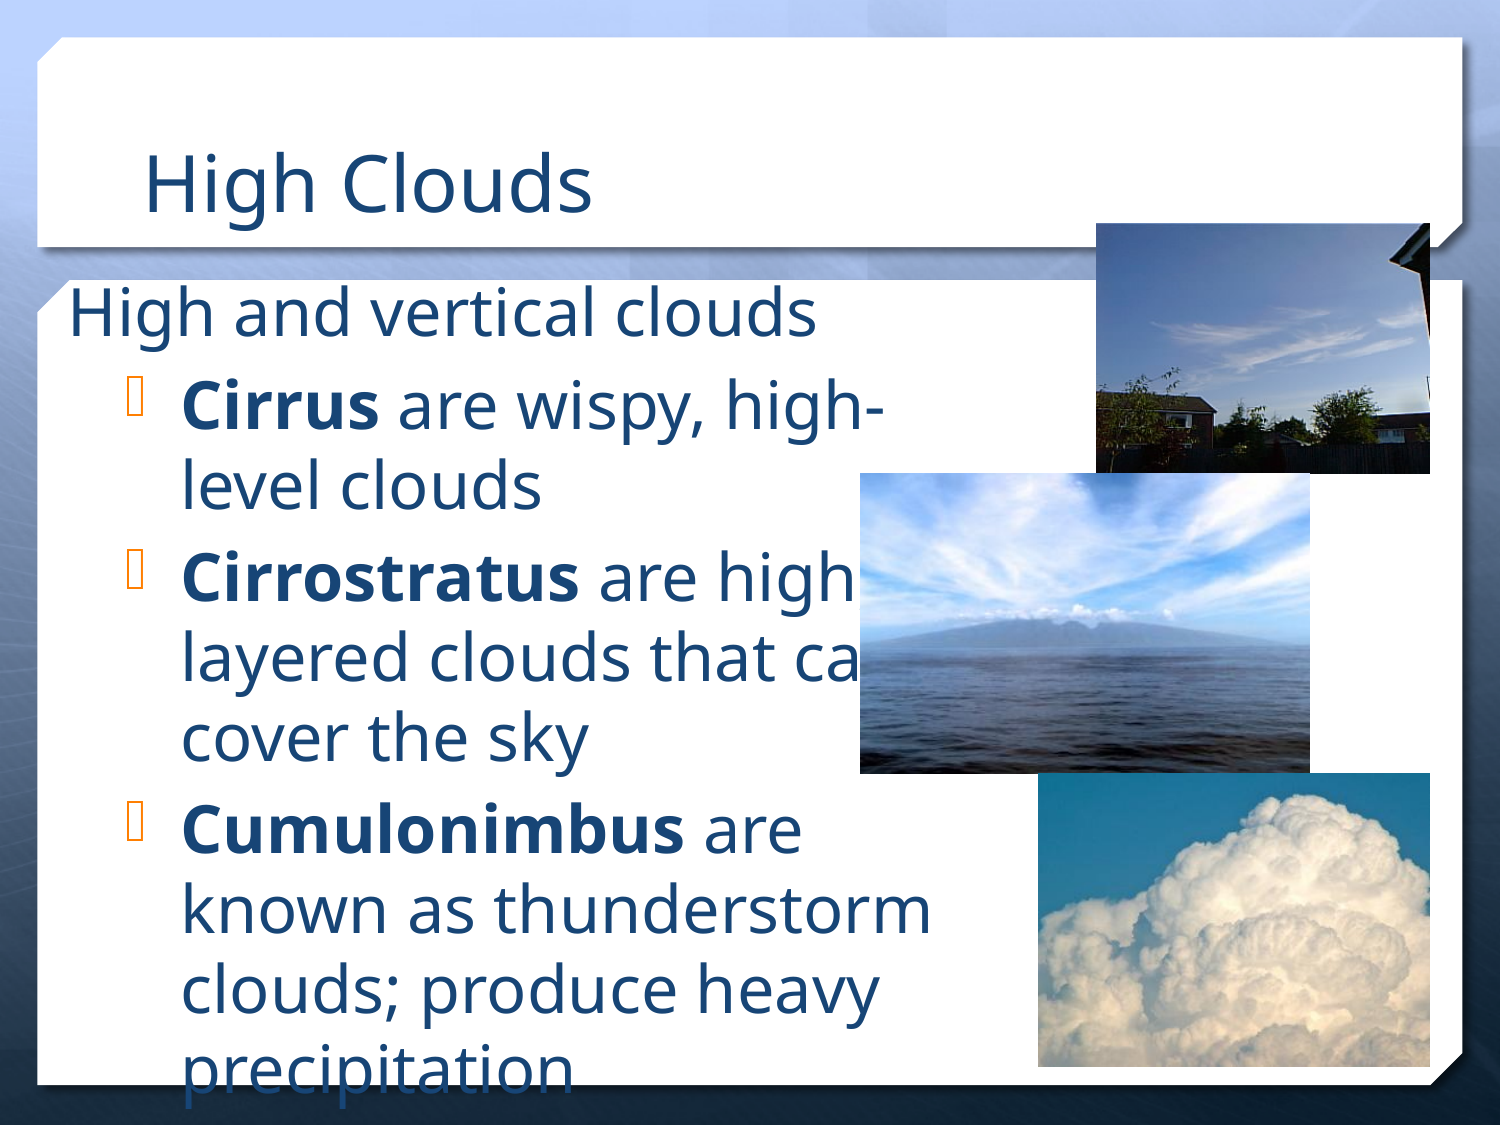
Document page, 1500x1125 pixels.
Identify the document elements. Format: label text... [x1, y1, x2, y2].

list High and vertical clouds Cirrus are wispy, high-level clouds Cirrostratus are high, layered clouds that can cover the sky Cumulonimbus are known as thunderstorm clouds; produce heavy precipitation [52, 262, 976, 1005]
title High Clouds [127, 48, 1372, 236]
picture [859, 223, 1431, 1067]
